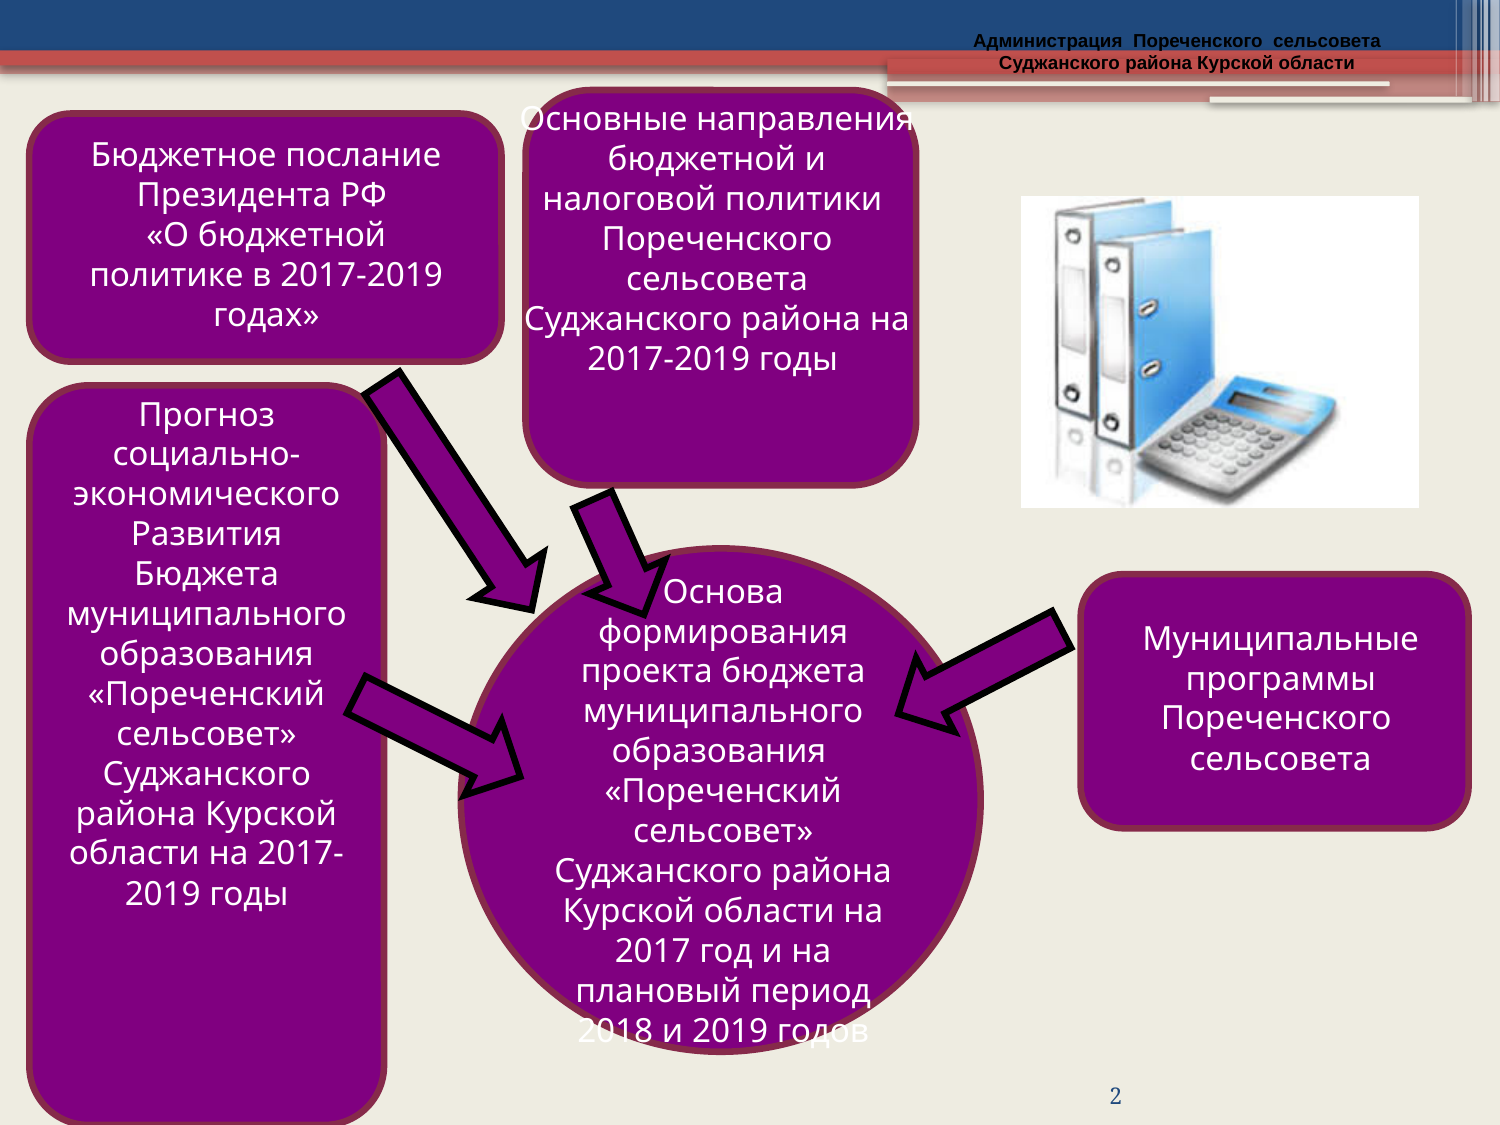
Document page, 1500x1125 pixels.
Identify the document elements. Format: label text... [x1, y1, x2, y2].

text_box [573, 491, 666, 615]
text_box Муниципальные программы Пореченского сельсовета [1114, 609, 1447, 824]
text_box [364, 371, 544, 611]
text_box Бюджетное послание Президента РФ «О бюджетной политике в 2017-2019 годах» [52, 125, 481, 341]
text_box [913, 705, 981, 970]
text_box Основные направления бюджетной и налоговой политики Пореченского сельсовета Суджанского района на 2017-2019 годы [504, 90, 931, 383]
text_box [898, 610, 1072, 732]
text_box [643, 548, 806, 562]
text_box [525, 383, 917, 486]
text_box [29, 409, 385, 1125]
slide_number 2 [1025, 1075, 1123, 1113]
text_box Прогноз социально- экономического Развития Бюджета муниципального образования «Пореченский сельсовет» Суджанского района Курской области на 2017-2019 годы [41, 385, 373, 959]
text_box [1080, 574, 1469, 829]
text_box [913, 630, 942, 675]
text_box Администрация Пореченского сельсовета Суджанского района Курской области [943, 21, 1411, 82]
text_box [460, 625, 534, 976]
picture [1021, 196, 1419, 508]
text_box [29, 113, 502, 362]
text_box Основа формирования проекта бюджета муниципального образования «Пореченский сельсовет» Суджанского района Курской области на 2017 год и на плановый период 2018 и 2019 годов [534, 562, 913, 1057]
text_box [346, 676, 521, 796]
